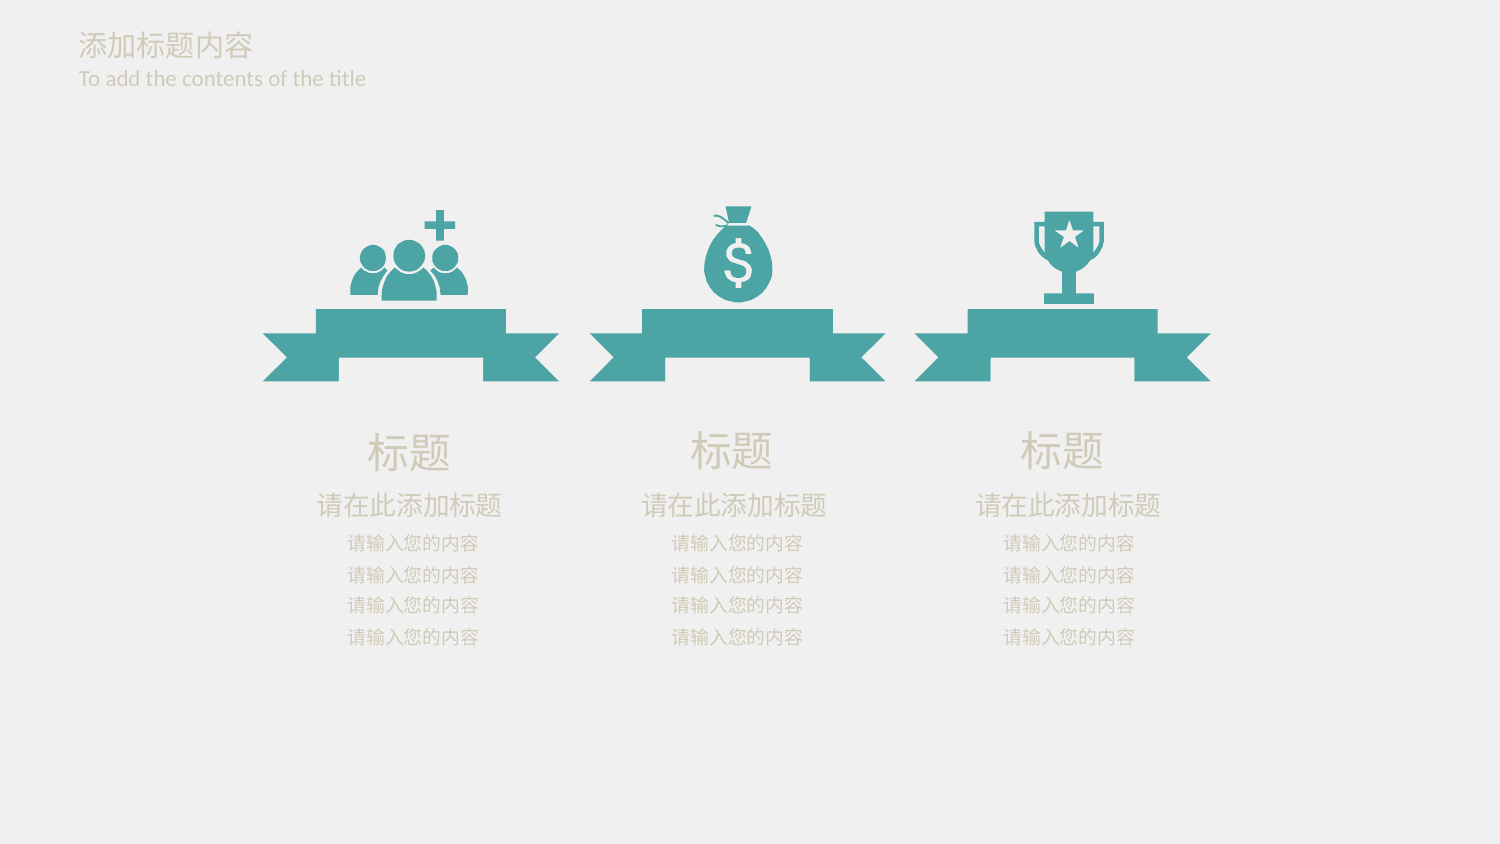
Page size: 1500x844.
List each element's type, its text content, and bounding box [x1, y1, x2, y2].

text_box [640, 424, 829, 649]
text_box [704, 206, 773, 303]
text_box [914, 308, 1211, 382]
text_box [350, 209, 469, 302]
text_box To add the contents of the title [64, 55, 382, 98]
text_box 添加标题内容 [63, 20, 269, 70]
text_box [1034, 211, 1104, 304]
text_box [974, 424, 1163, 649]
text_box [315, 426, 504, 649]
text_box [262, 308, 560, 382]
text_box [589, 308, 886, 382]
